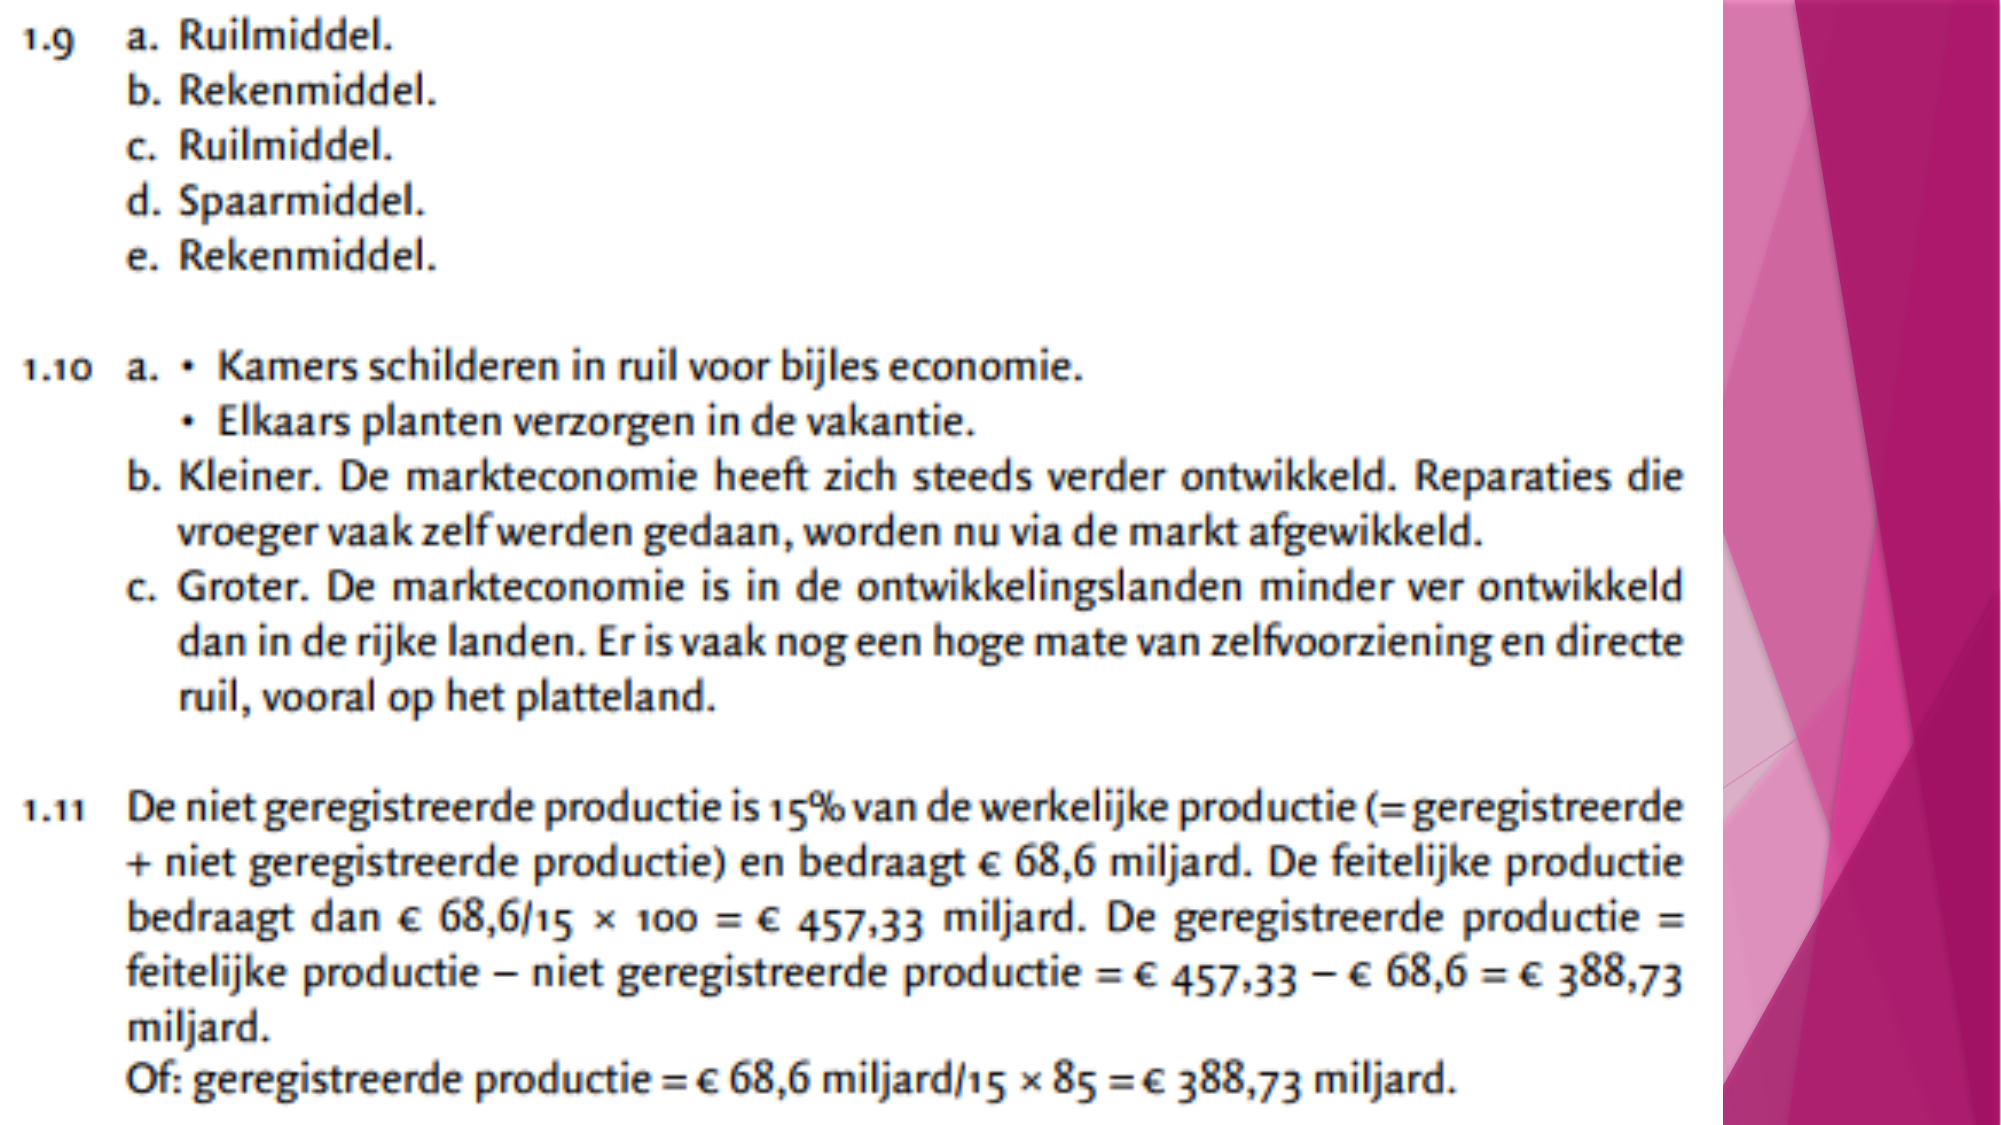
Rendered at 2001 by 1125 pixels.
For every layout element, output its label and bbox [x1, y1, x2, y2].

picture [0, 0, 1724, 1125]
